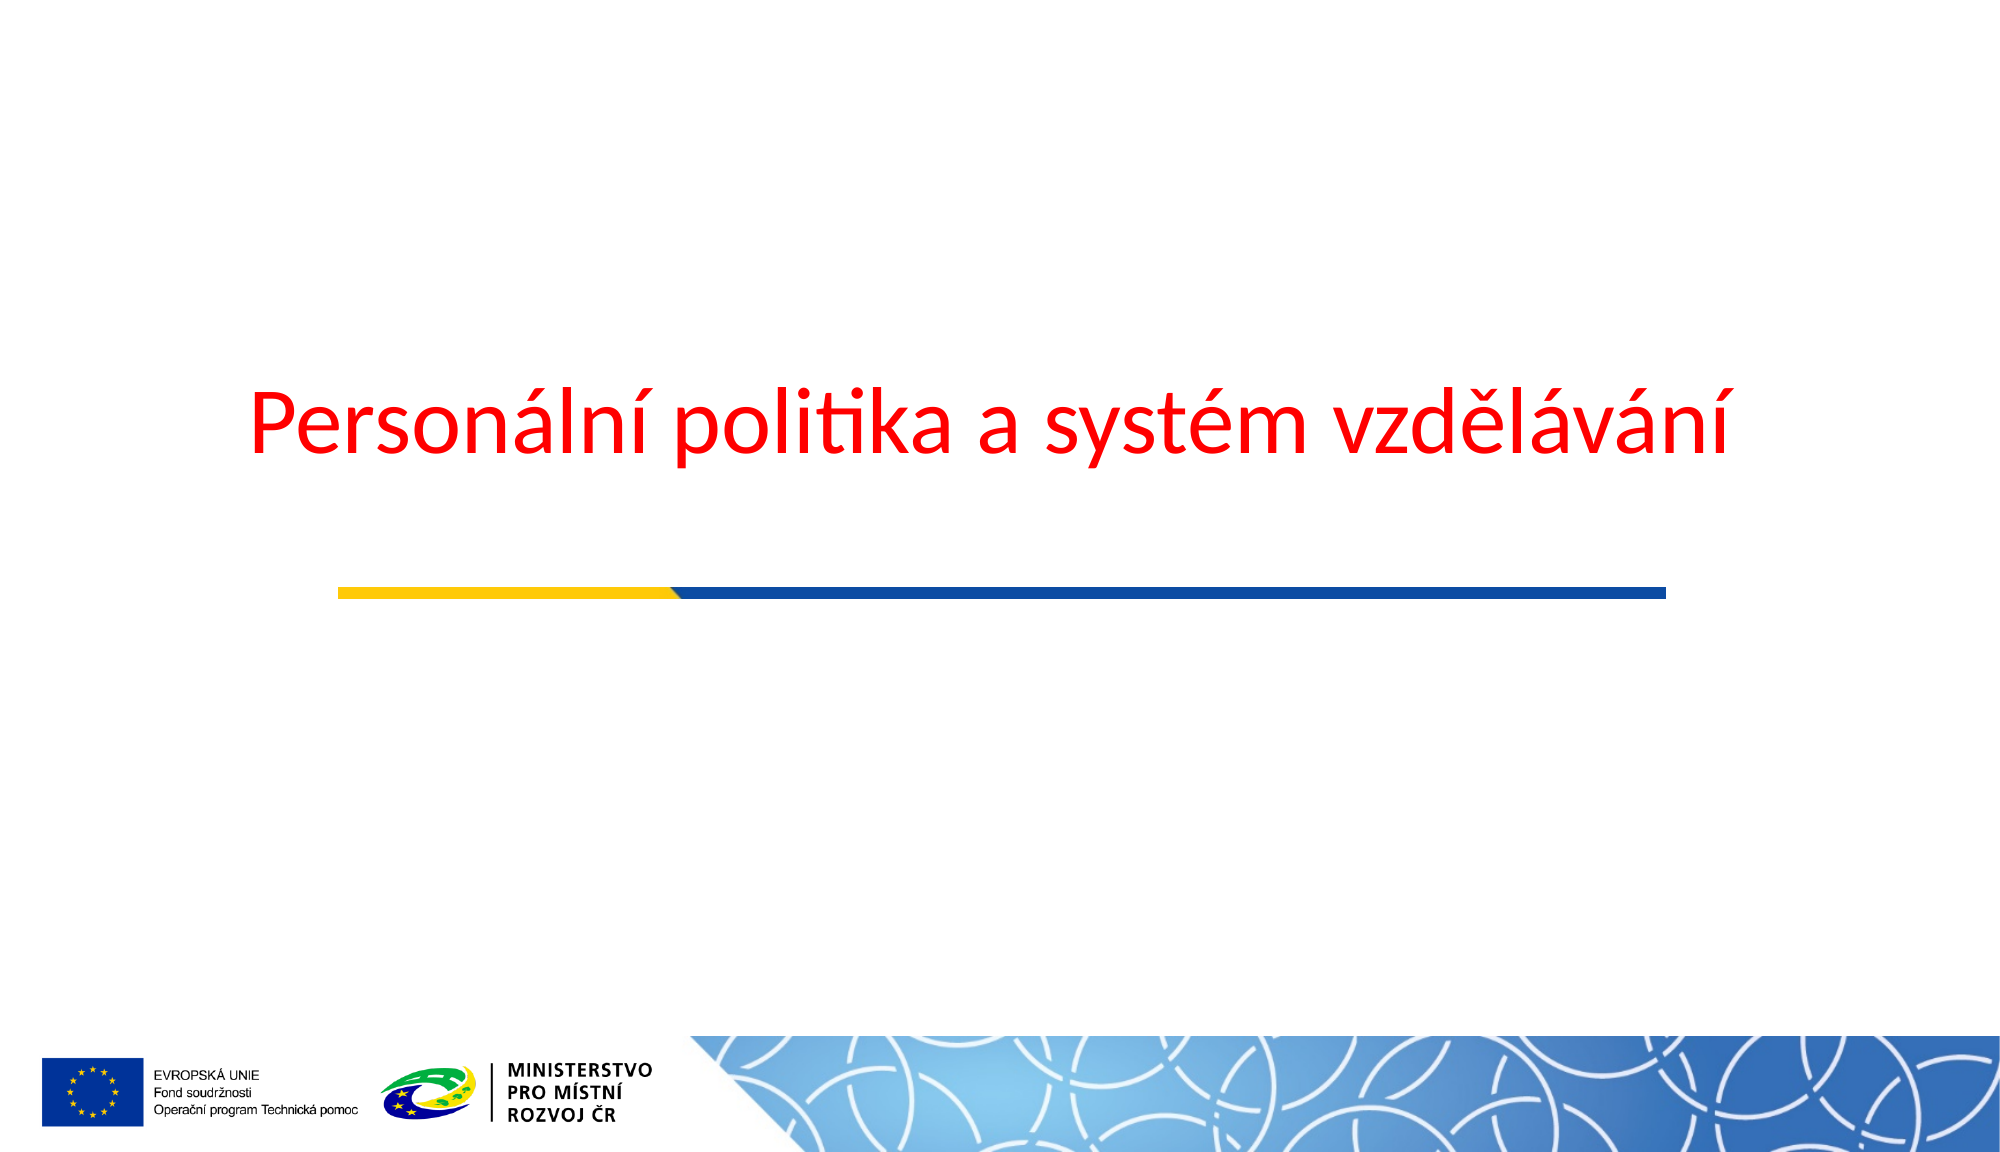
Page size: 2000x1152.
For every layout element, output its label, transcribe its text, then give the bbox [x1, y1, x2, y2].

picture [680, 1036, 2000, 1152]
title Personální politika a systém vzdělávání [90, 351, 1891, 544]
picture [338, 587, 1666, 599]
picture [19, 1035, 674, 1149]
